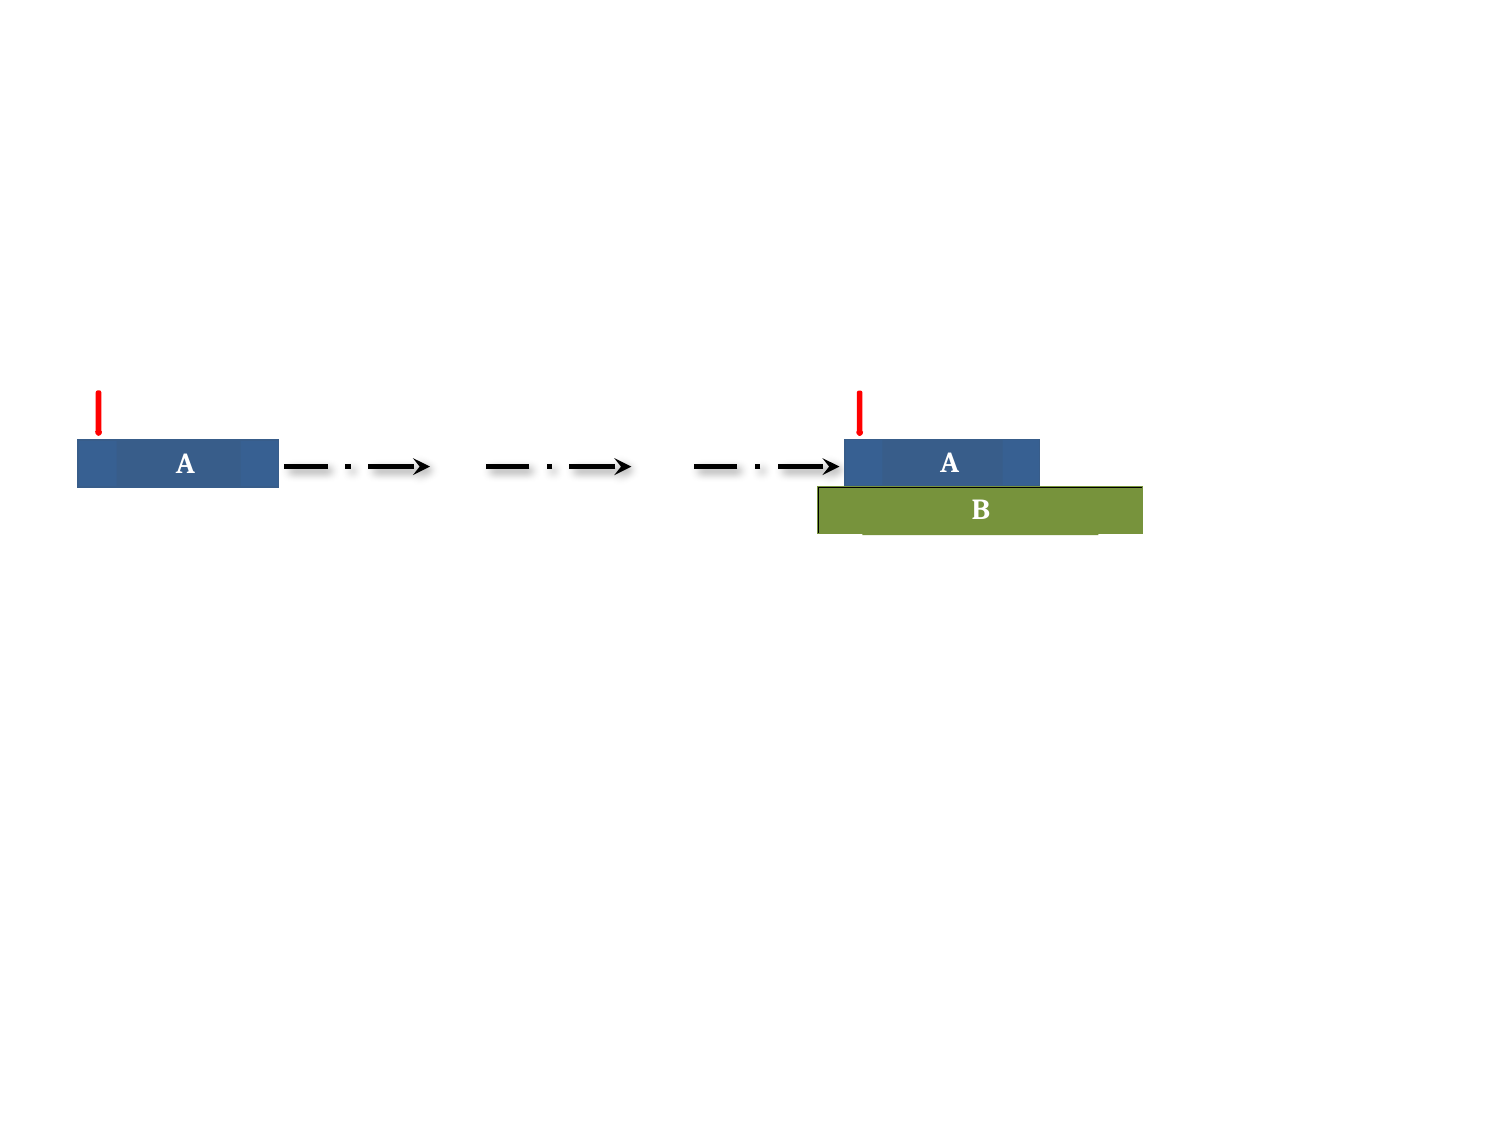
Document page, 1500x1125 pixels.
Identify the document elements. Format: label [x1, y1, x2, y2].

text_box [77, 392, 1143, 536]
